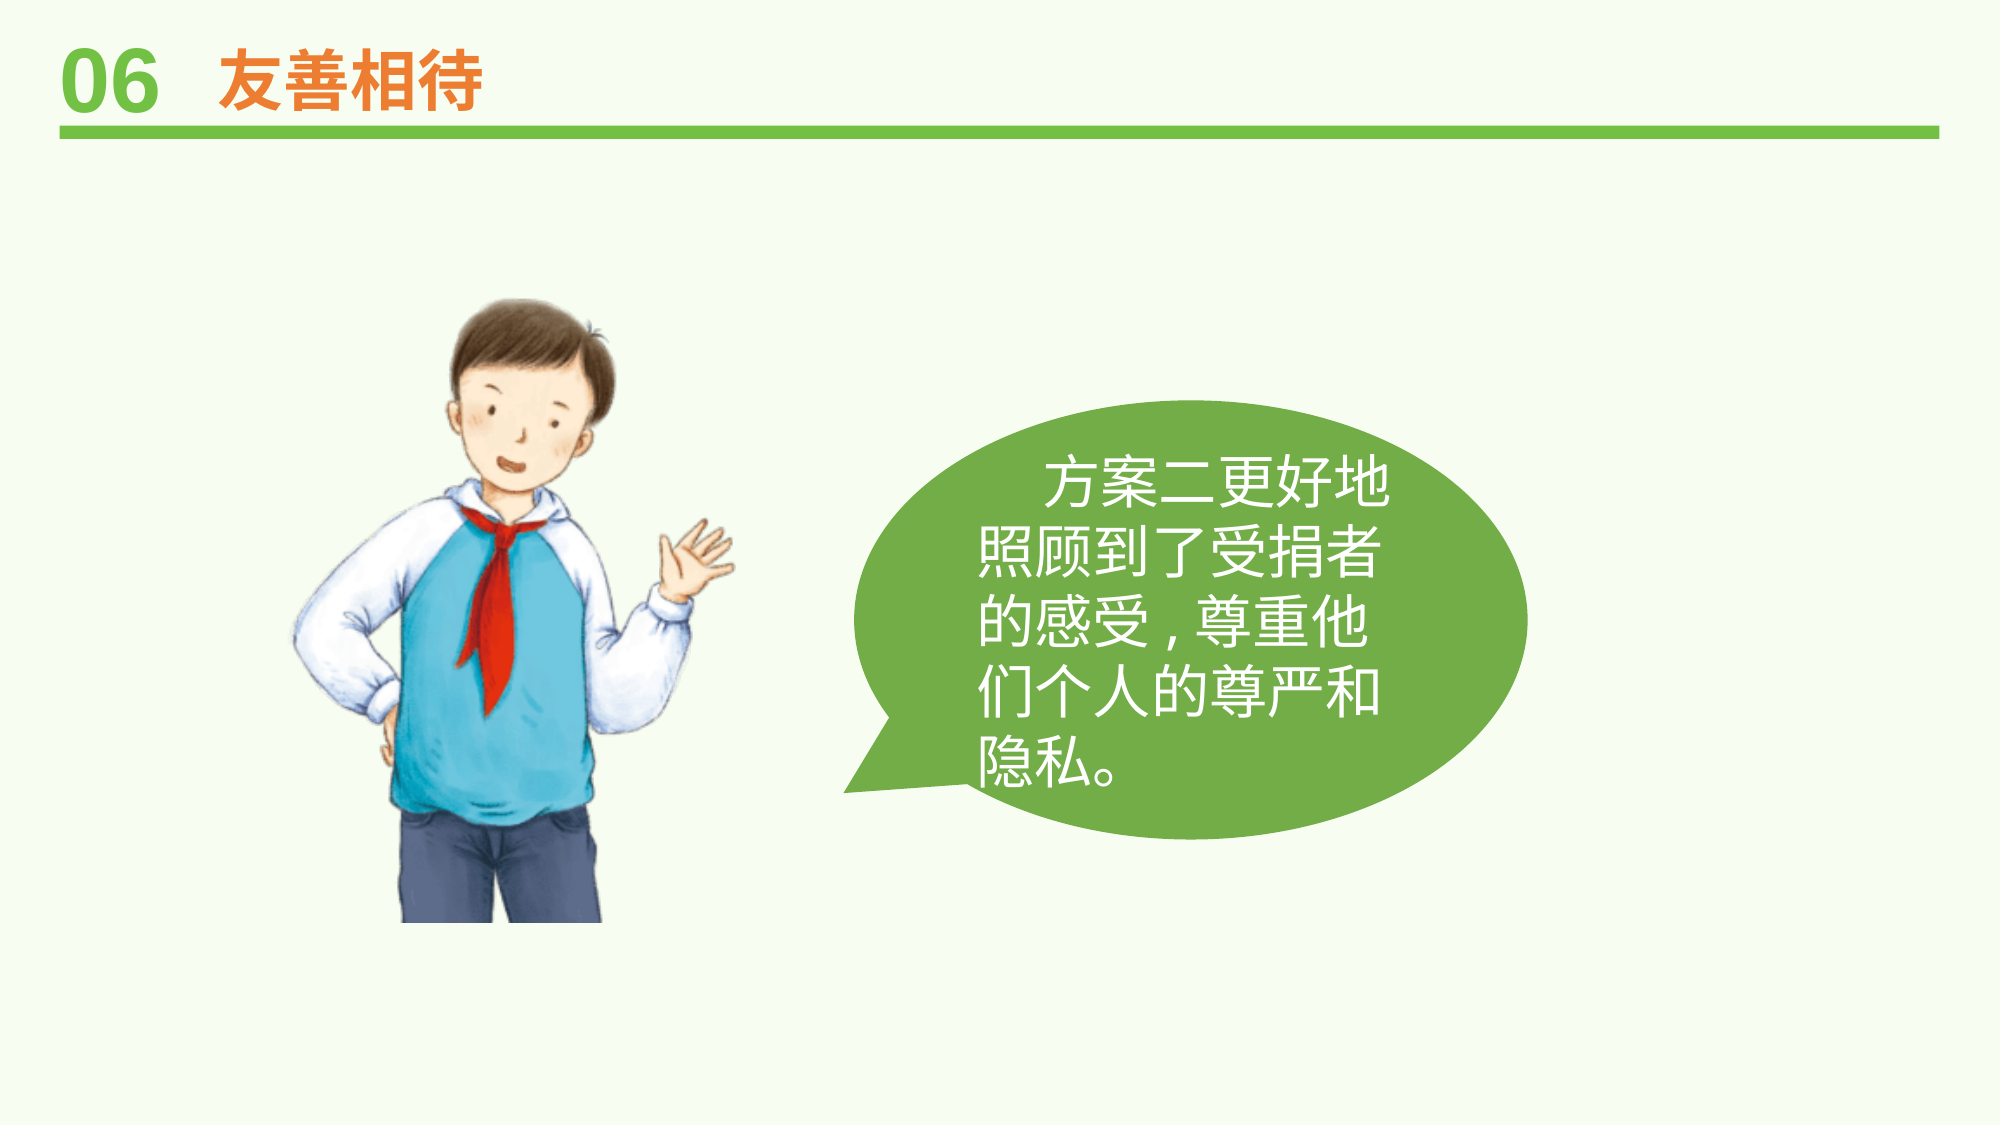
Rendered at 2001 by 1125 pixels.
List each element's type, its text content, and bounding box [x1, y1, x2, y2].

text_box 友善相待 [202, 31, 871, 127]
text_box [59, 125, 1940, 140]
picture [284, 289, 743, 923]
text_box 方案二更好地照顾到了受捐者的感受,尊重他们个人的尊严和隐私。 [843, 400, 1528, 840]
text_box 06 [59, 24, 161, 128]
